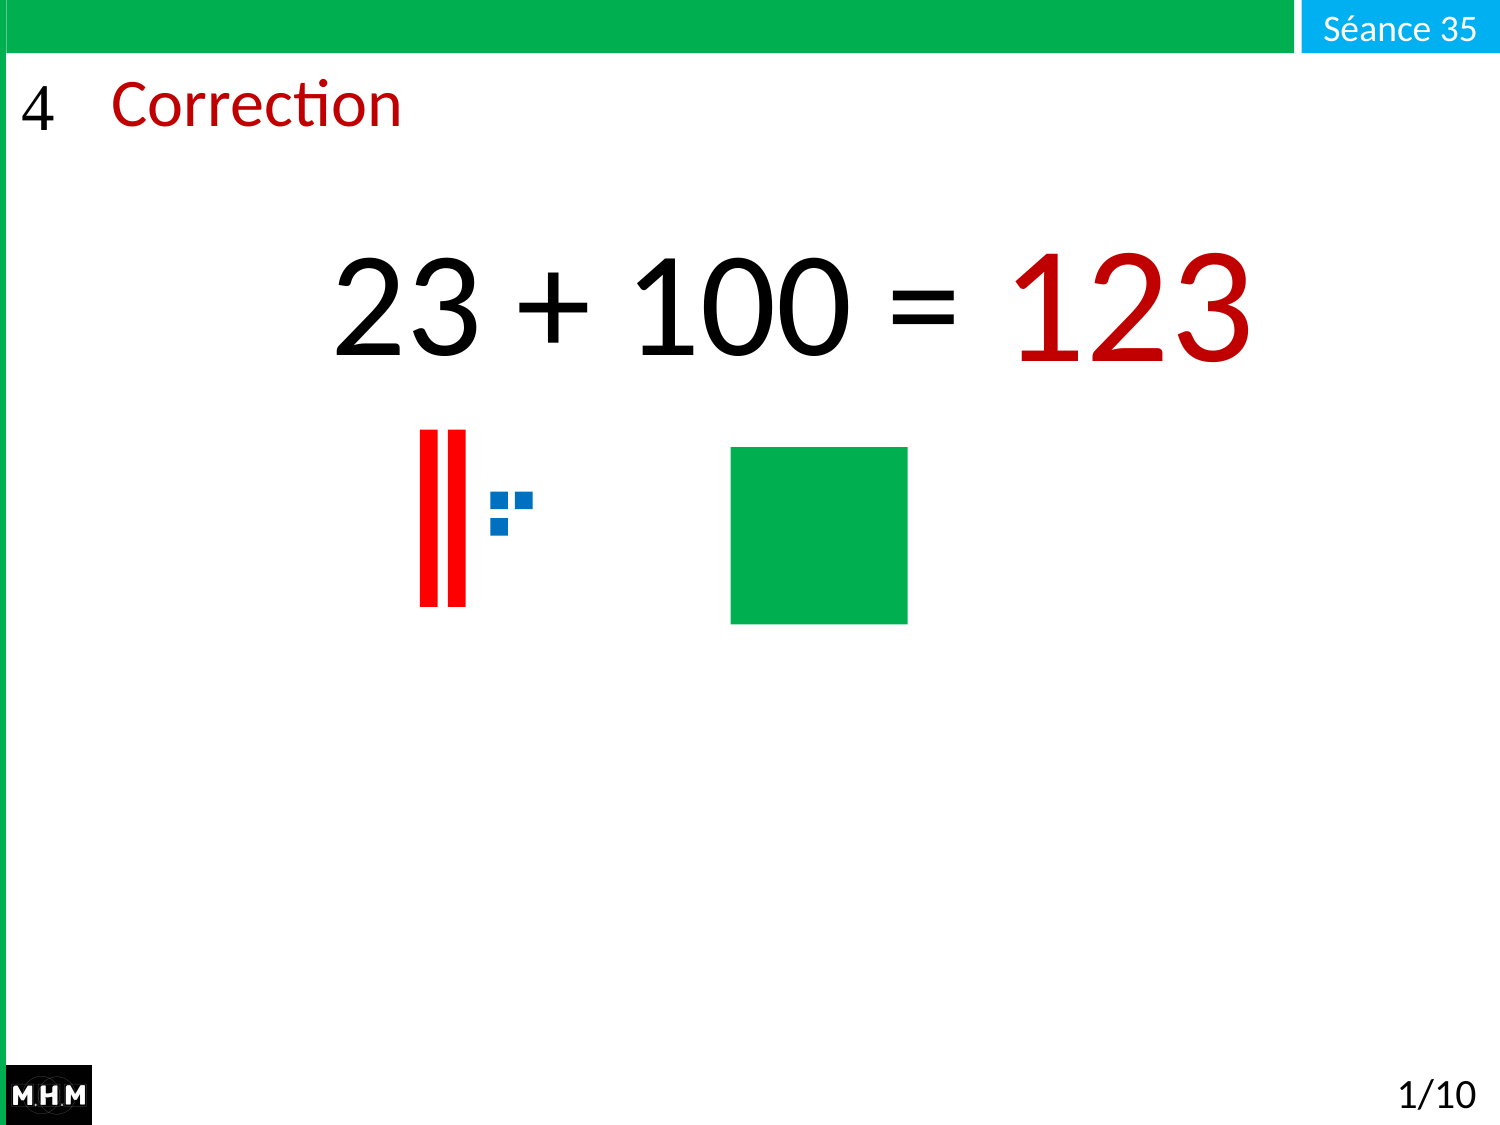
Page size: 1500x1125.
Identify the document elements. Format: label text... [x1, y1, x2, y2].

text_box [489, 517, 509, 537]
text_box [447, 429, 467, 608]
text_box [489, 490, 509, 510]
text_box [514, 490, 534, 510]
text_box [419, 429, 439, 608]
picture [6, 1065, 92, 1125]
text_box 123 [965, 187, 1291, 403]
list 1/10 [1373, 1064, 1500, 1125]
text_box 23 + 100 = … [315, 197, 965, 393]
text_box [729, 446, 909, 625]
title Correction [96, 60, 1391, 150]
